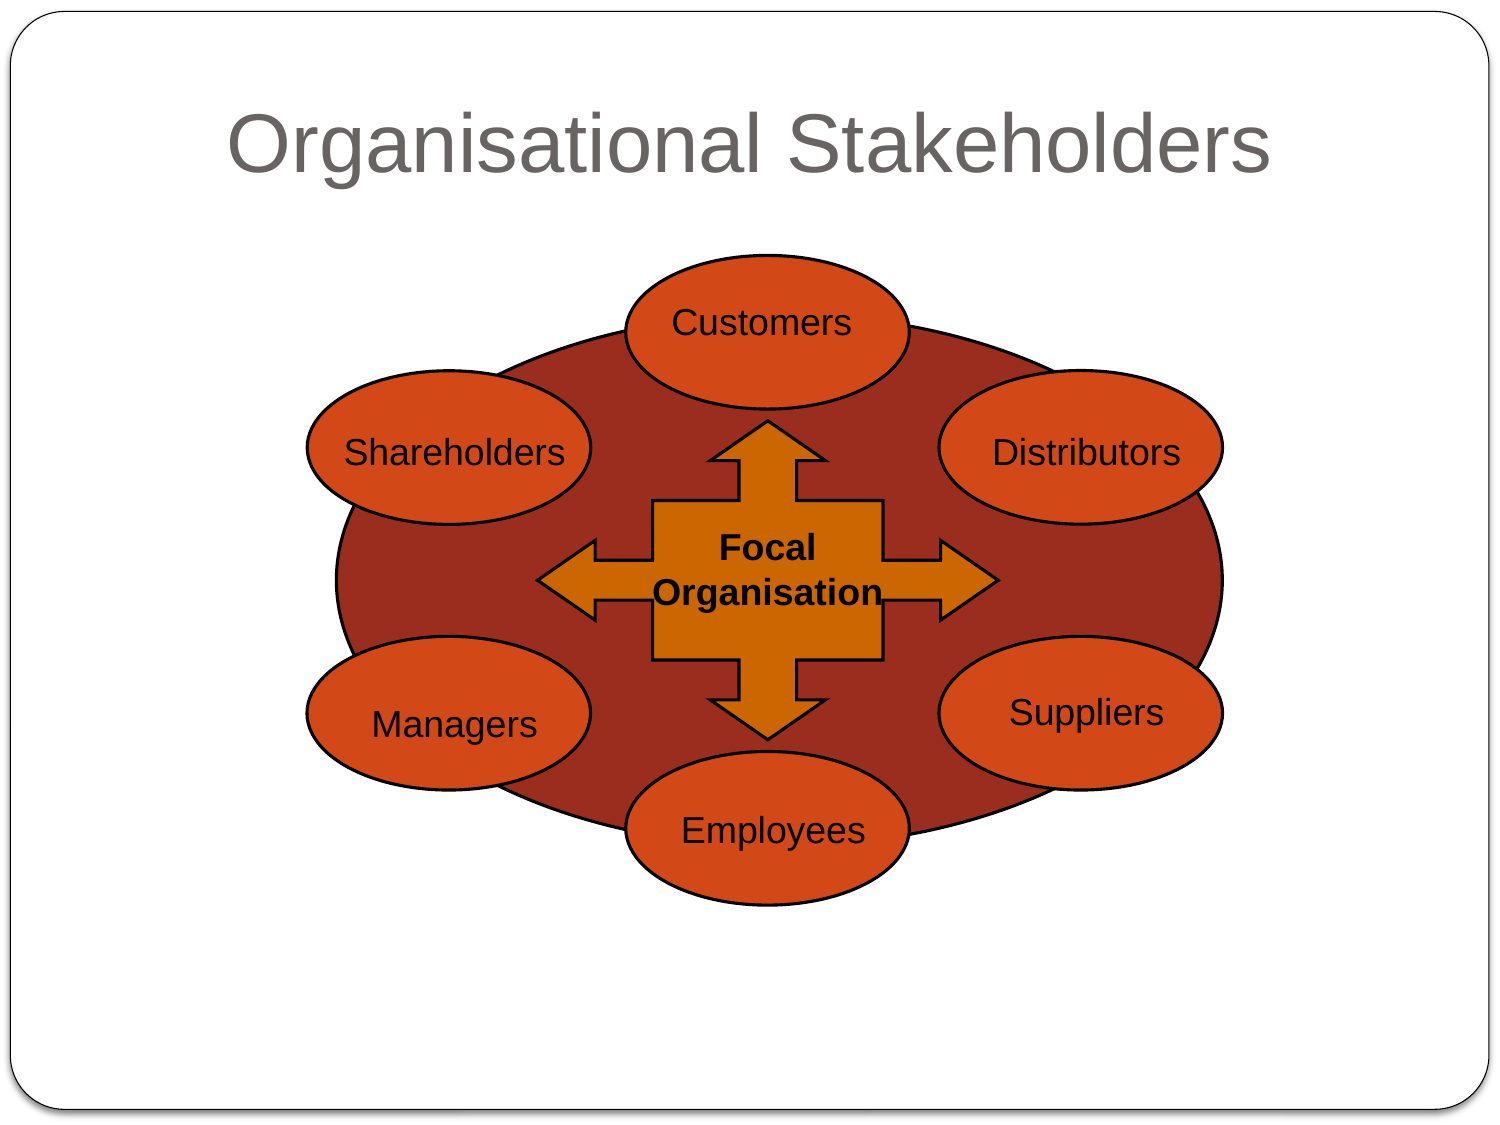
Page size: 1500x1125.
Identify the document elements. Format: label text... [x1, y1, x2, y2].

text_box [637, 751, 898, 798]
text_box [327, 753, 571, 791]
text_box [316, 370, 582, 420]
text_box [649, 255, 886, 290]
text_box [952, 636, 1209, 680]
list [149, 237, 1426, 988]
text_box [537, 540, 632, 621]
text_box Suppliers [945, 680, 1229, 741]
text_box Managers [312, 692, 597, 753]
text_box [948, 741, 1213, 791]
text_box Focal Organisation [632, 515, 904, 621]
text_box [953, 481, 1209, 525]
text_box [652, 420, 883, 515]
text_box [948, 370, 1214, 420]
text_box [625, 807, 631, 849]
text_box Shareholders [312, 420, 597, 481]
text_box Distributors [945, 420, 1229, 481]
text_box Employees [631, 798, 916, 859]
text_box Customers [620, 290, 904, 351]
text_box [637, 859, 898, 906]
text_box [938, 425, 945, 470]
text_box [307, 427, 312, 468]
text_box [321, 481, 577, 525]
text_box [306, 636, 585, 734]
text_box Organisational Stakeholders [74, 45, 1425, 233]
text_box [336, 325, 1223, 834]
text_box [630, 311, 910, 410]
text_box [938, 691, 945, 736]
text_box [652, 621, 883, 740]
text_box [904, 540, 999, 621]
